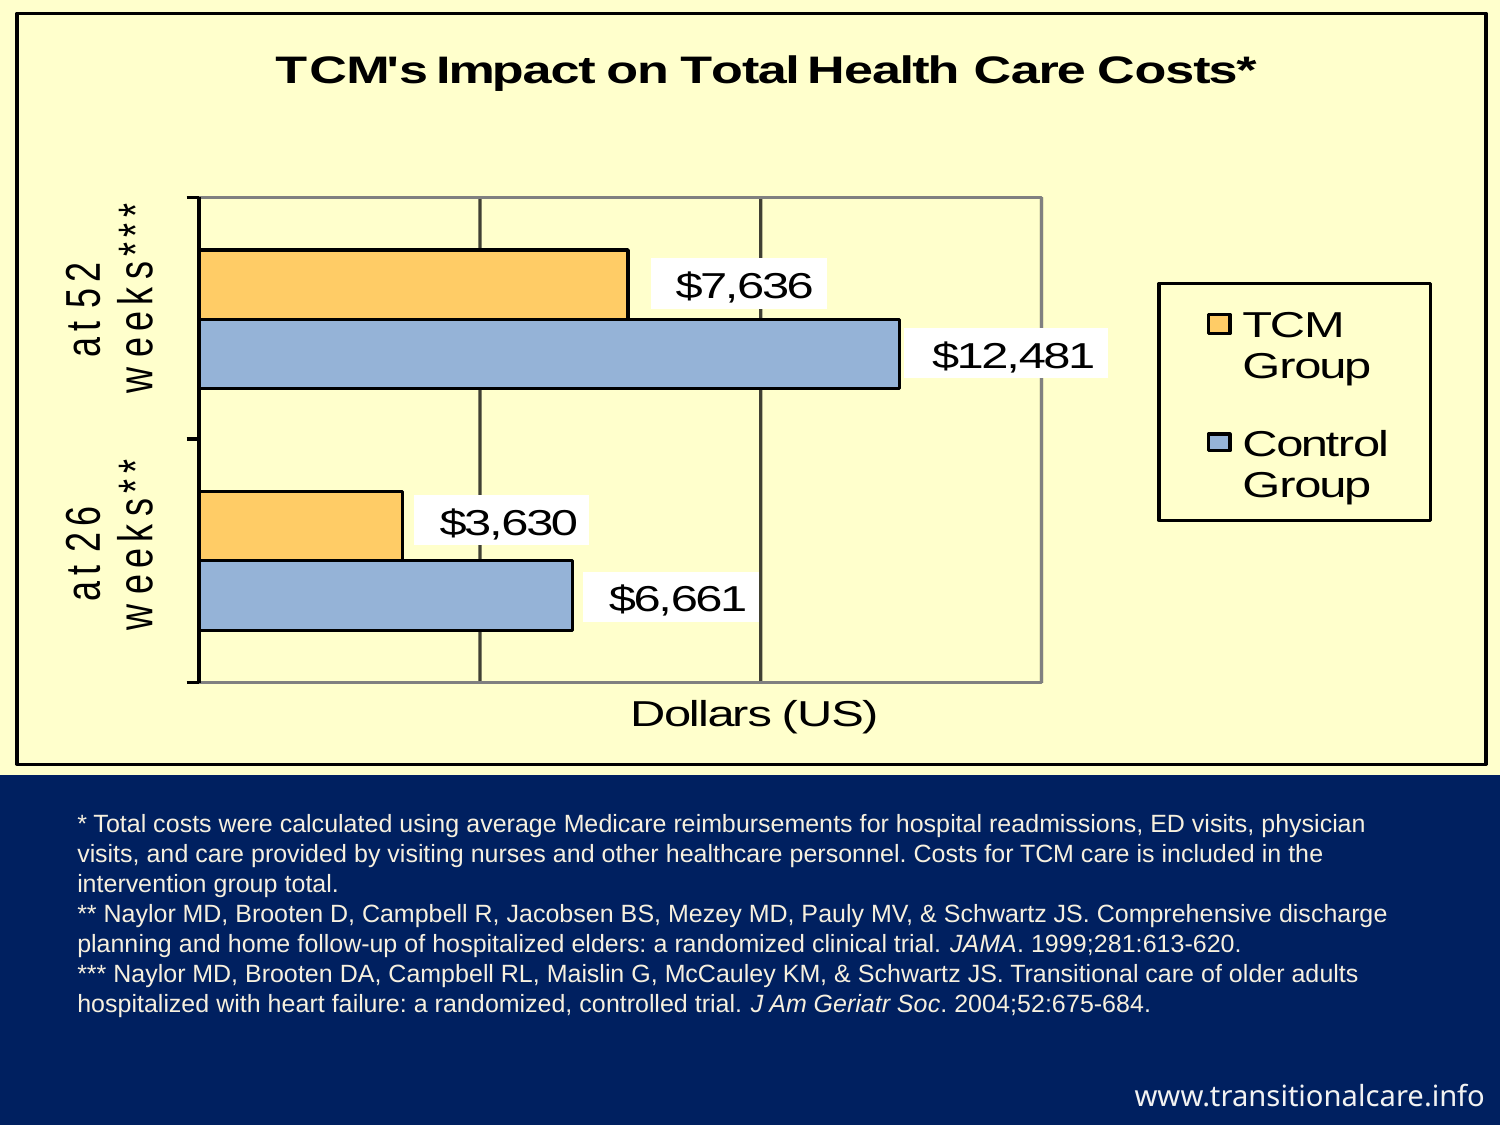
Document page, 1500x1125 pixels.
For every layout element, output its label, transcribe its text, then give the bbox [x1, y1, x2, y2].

footer www.transitionalcare.info [610, 1065, 1500, 1125]
text_box * Total costs were calculated using average Medicare reimbursements for hospital readmissions, ED visits, physician visits, and care provided by visiting nurses and other healthcare personnel. Costs for TCM care is included in the intervention group total. ** Naylor MD, Brooten D, Campbell R, Jacobsen BS, Mezey MD, Pauly MV, & Schwartz JS. Comprehensive discharge planning and home follow-up of hospitalized elders: a randomized clinical trial. JAMA. 1999;281:613-620. *** Naylor MD, Brooten DA, Campbell RL, Maislin G, McCauley KM, & Schwartz JS. Transitional care of older adults hospitalized with heart failure: a randomized, controlled trial. J Am Geriatr Soc. 2004;52:675-684. [62, 800, 1438, 1025]
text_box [0, 0, 1500, 776]
